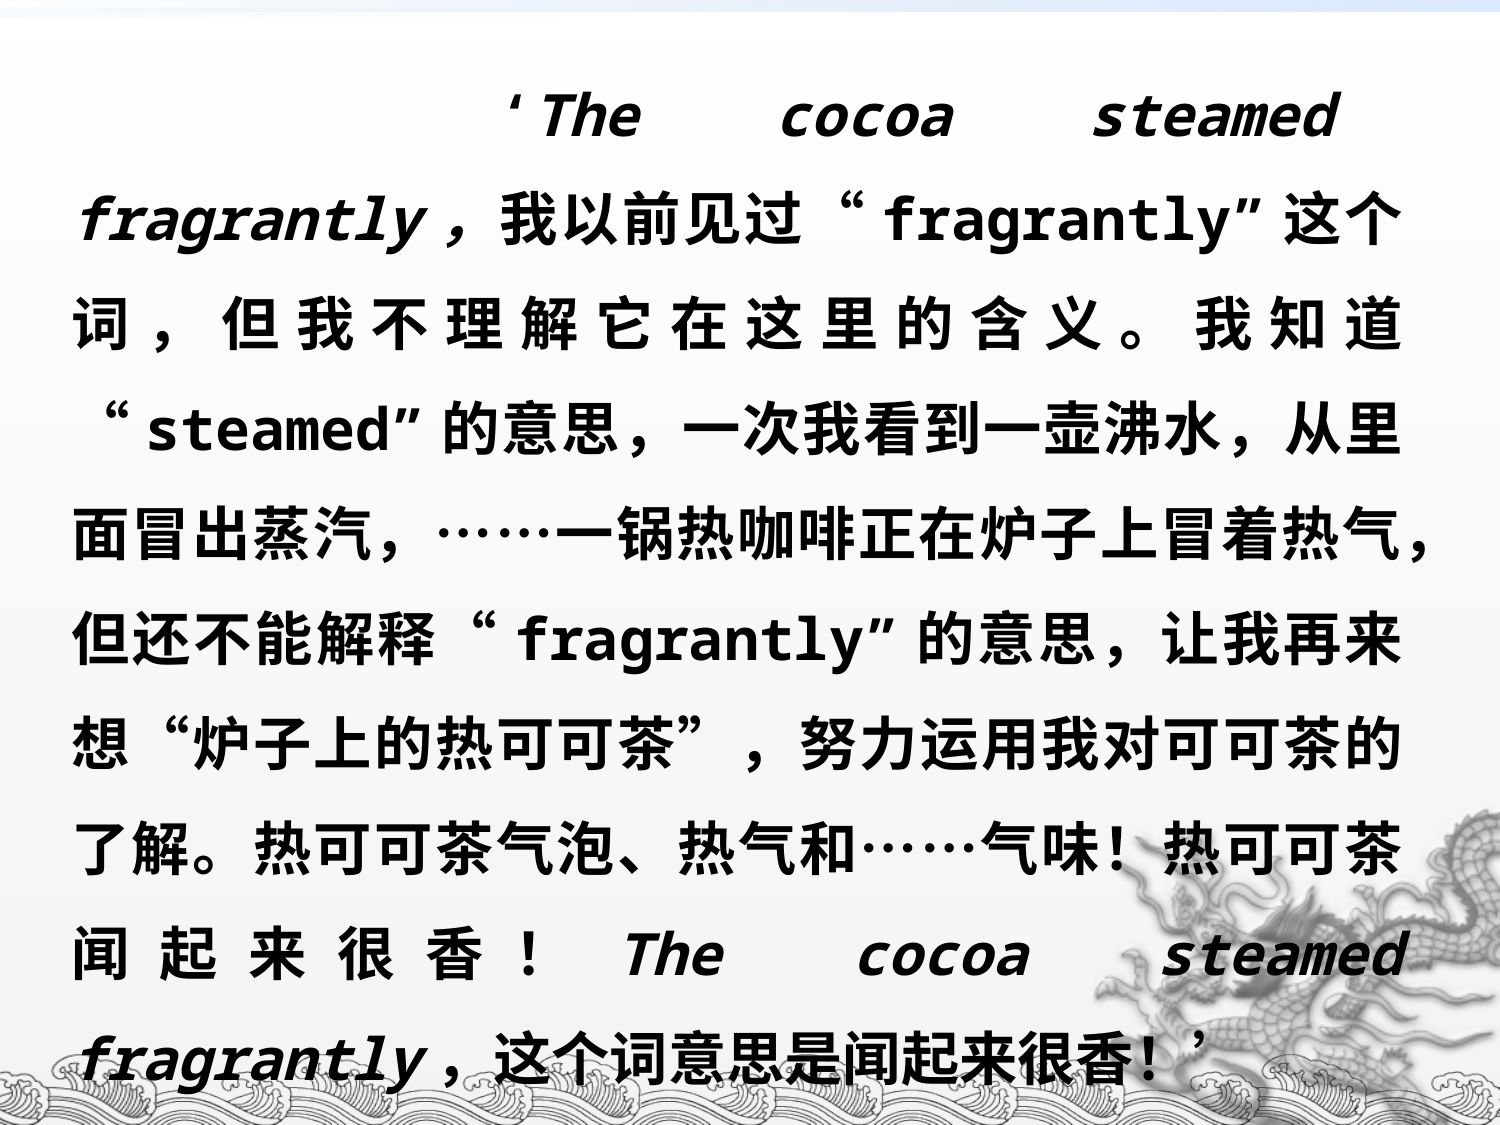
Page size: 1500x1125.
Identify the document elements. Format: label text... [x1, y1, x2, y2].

list ‘The cocoa steamed fragrantly，我以前见过“fragrantly”这个词，但我不理解它在这里的含义。我知道 “steamed”的意思，一次我看到一壶沸水，从里面冒出蒸汽，……一锅热咖啡正在炉子上冒着热气，但还不能解释“fragrantly”的意思，让我再来想“炉子上的热可可茶”，努力运用我对可可茶的了解。热可可茶气泡、热气和……气味！热可可茶闻起来很香！The cocoa steamed fragrantly，这个词意思是闻起来很香！’ [0, 34, 1419, 1075]
